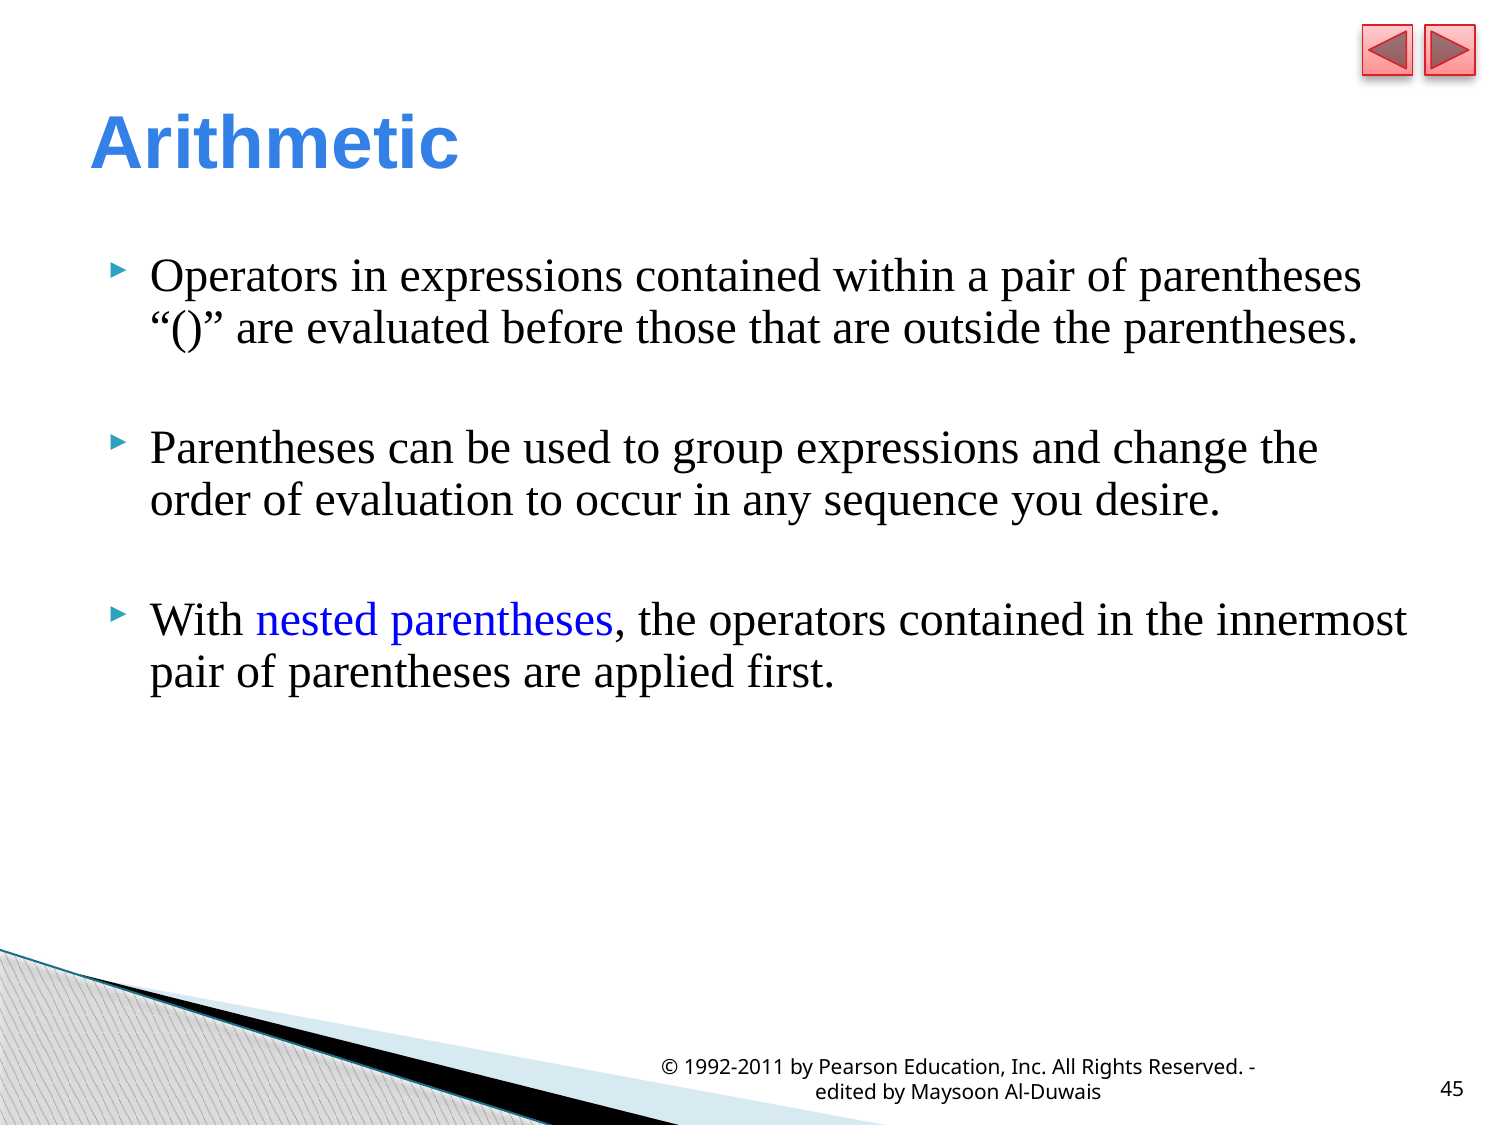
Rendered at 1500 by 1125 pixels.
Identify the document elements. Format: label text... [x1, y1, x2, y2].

slide_number 45 [1418, 1051, 1479, 1112]
footer © 1992-2011 by Pearson Education, Inc. All Rights Reserved. - edited by Maysoon Al-Duwais [612, 1051, 1305, 1112]
title Arithmetic [75, 45, 1425, 233]
list Operators in expressions contained within a pair of parentheses “()” are evaluated before those that are outside the parentheses. Parentheses can be used to group expressions and change the order of evaluation to occur in any sequence you desire. With nested parentheses, the operators contained in the innermost pair of parentheses are applied first. [74, 242, 1426, 986]
